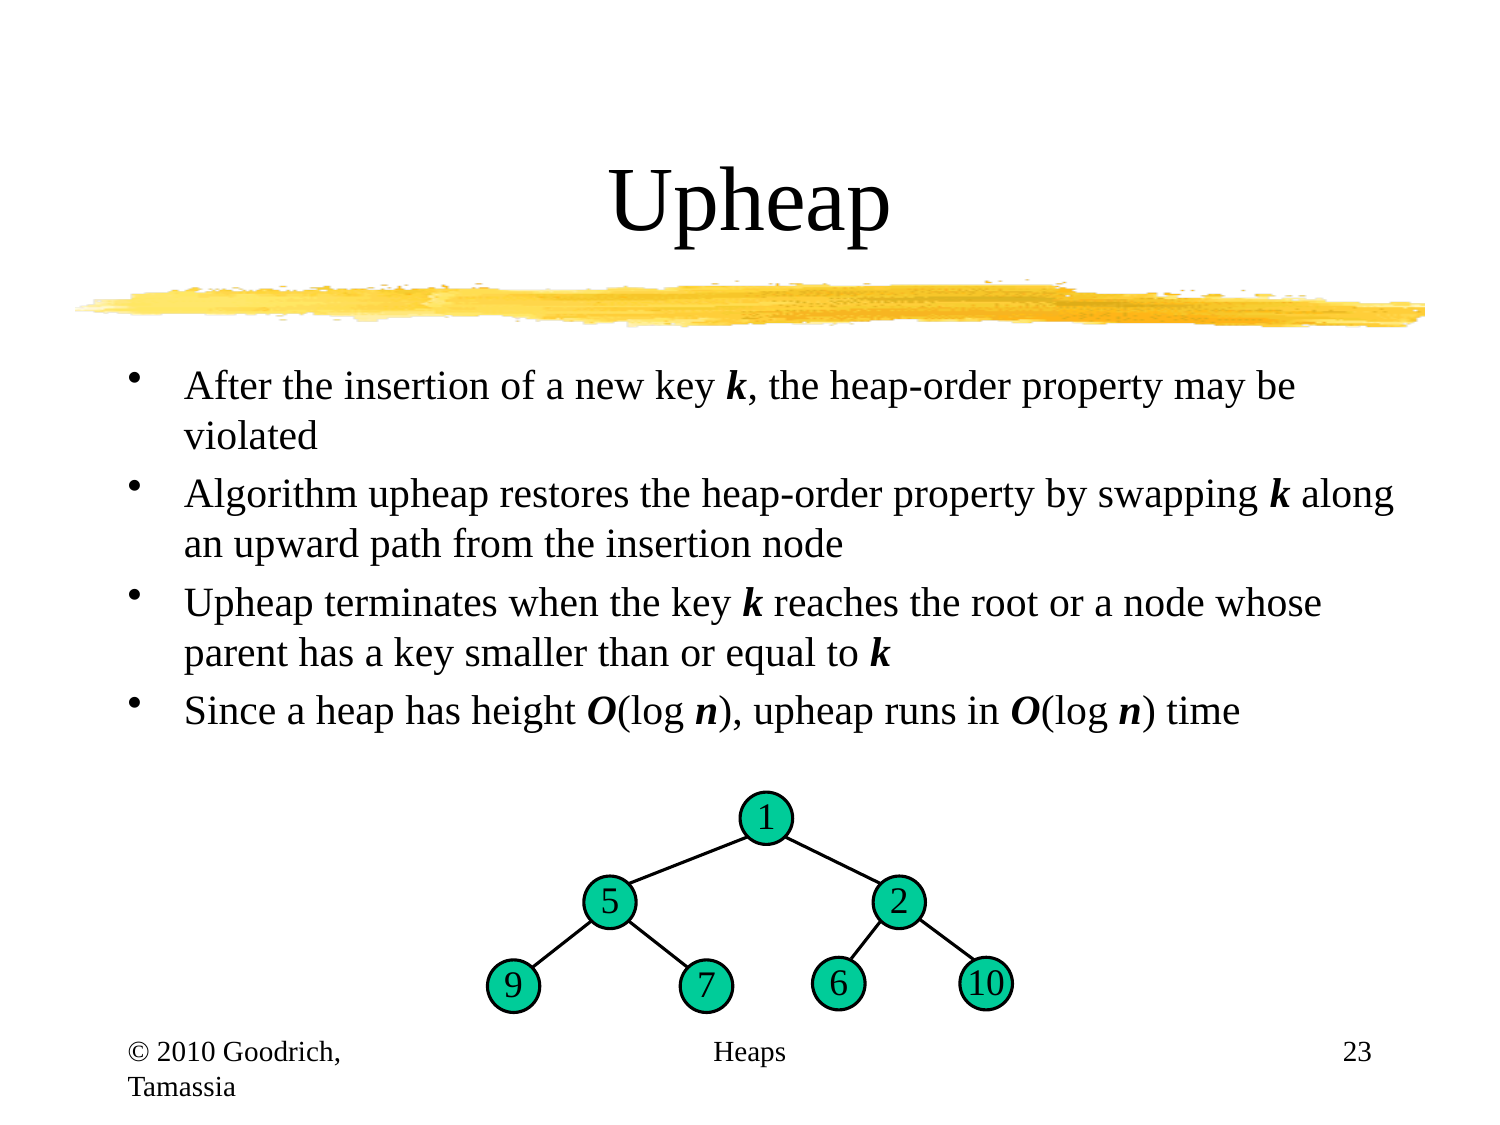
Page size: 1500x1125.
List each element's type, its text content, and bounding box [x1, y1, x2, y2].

text_box 2 [873, 876, 926, 929]
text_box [531, 921, 592, 967]
text_box 10 [959, 957, 1013, 1010]
text_box 5 [583, 876, 637, 929]
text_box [628, 837, 749, 883]
text_box 1 [740, 792, 793, 845]
list After the insertion of a new key k, the heap-order property may be violated Algorithm upheap restores the heap-order property by swapping k along an upward path from the insertion node Upheap terminates when the key k reaches the root or a node whose parent has a key smaller than or equal to k Since a heap has height O(log n), upheap runs in O(log n) time [112, 349, 1438, 751]
text_box 7 [680, 959, 733, 1013]
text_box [920, 919, 980, 965]
footer Heaps [512, 1024, 988, 1101]
slide_number © 2010 Goodrich, Tamassia [112, 1024, 426, 1101]
text_box 9 [487, 959, 540, 1013]
picture [75, 274, 1425, 338]
slide_number 23 [1074, 1024, 1388, 1101]
title Upheap [112, 99, 1388, 288]
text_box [850, 921, 881, 959]
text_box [628, 921, 689, 967]
text_box 6 [812, 957, 866, 1010]
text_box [784, 837, 881, 883]
